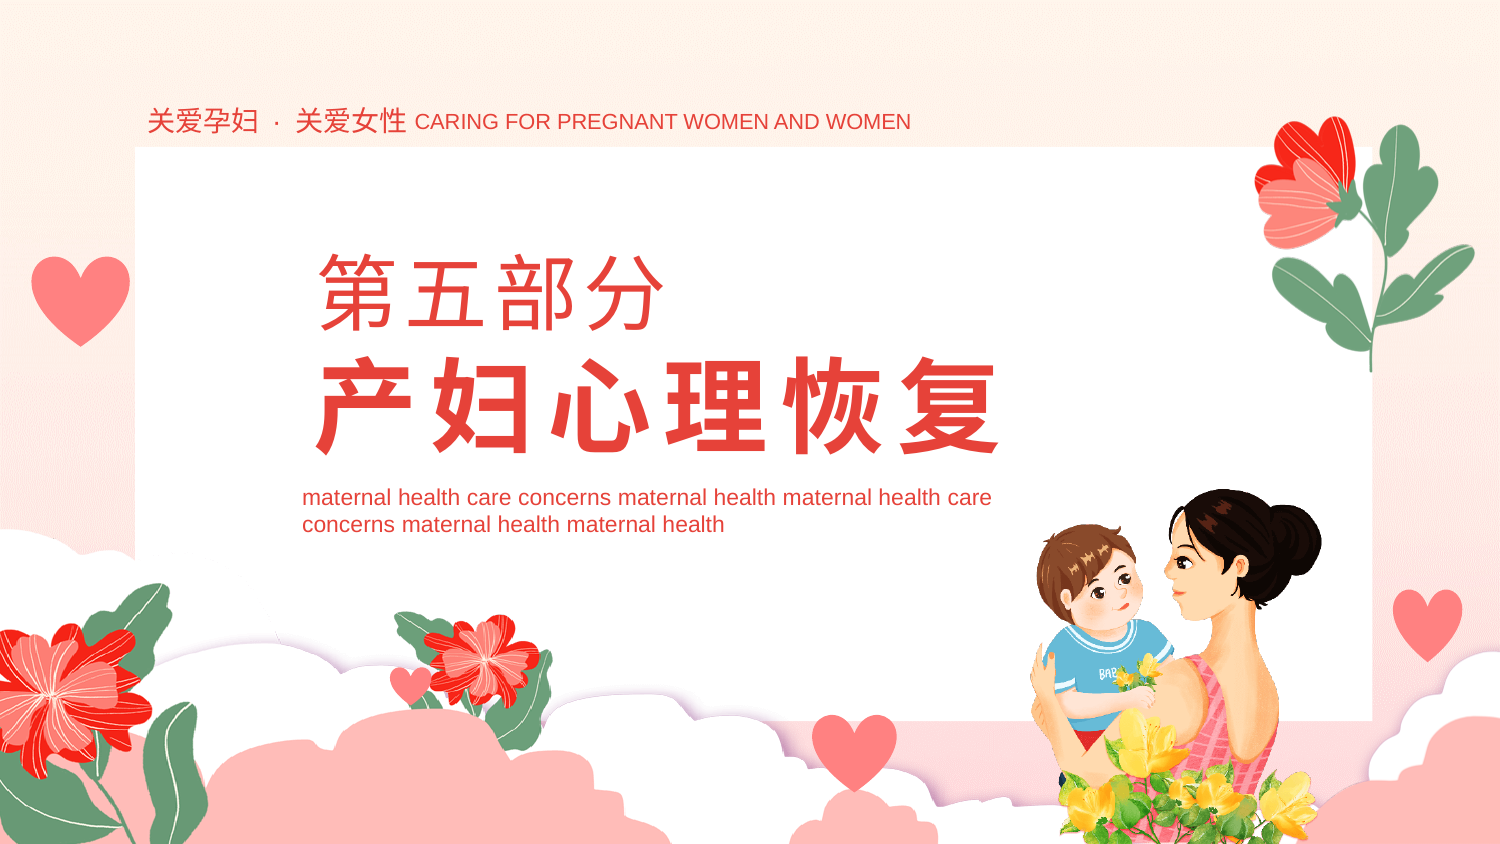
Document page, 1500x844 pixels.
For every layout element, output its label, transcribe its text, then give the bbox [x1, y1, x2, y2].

text_box CARING FOR PREGNANT WOMEN AND WOMEN [399, 100, 1004, 142]
text_box 关爱孕妇 · 关爱女性 [132, 95, 425, 145]
text_box 产妇心理恢复 [299, 334, 1018, 474]
text_box [134, 146, 1373, 500]
text_box [1399, 588, 1425, 598]
text_box [1430, 588, 1461, 598]
picture [0, 0, 1500, 844]
text_box [30, 255, 131, 349]
text_box maternal health care concerns maternal health maternal health care concerns maternal health maternal health [287, 475, 940, 500]
text_box 第五部分 [300, 234, 683, 350]
